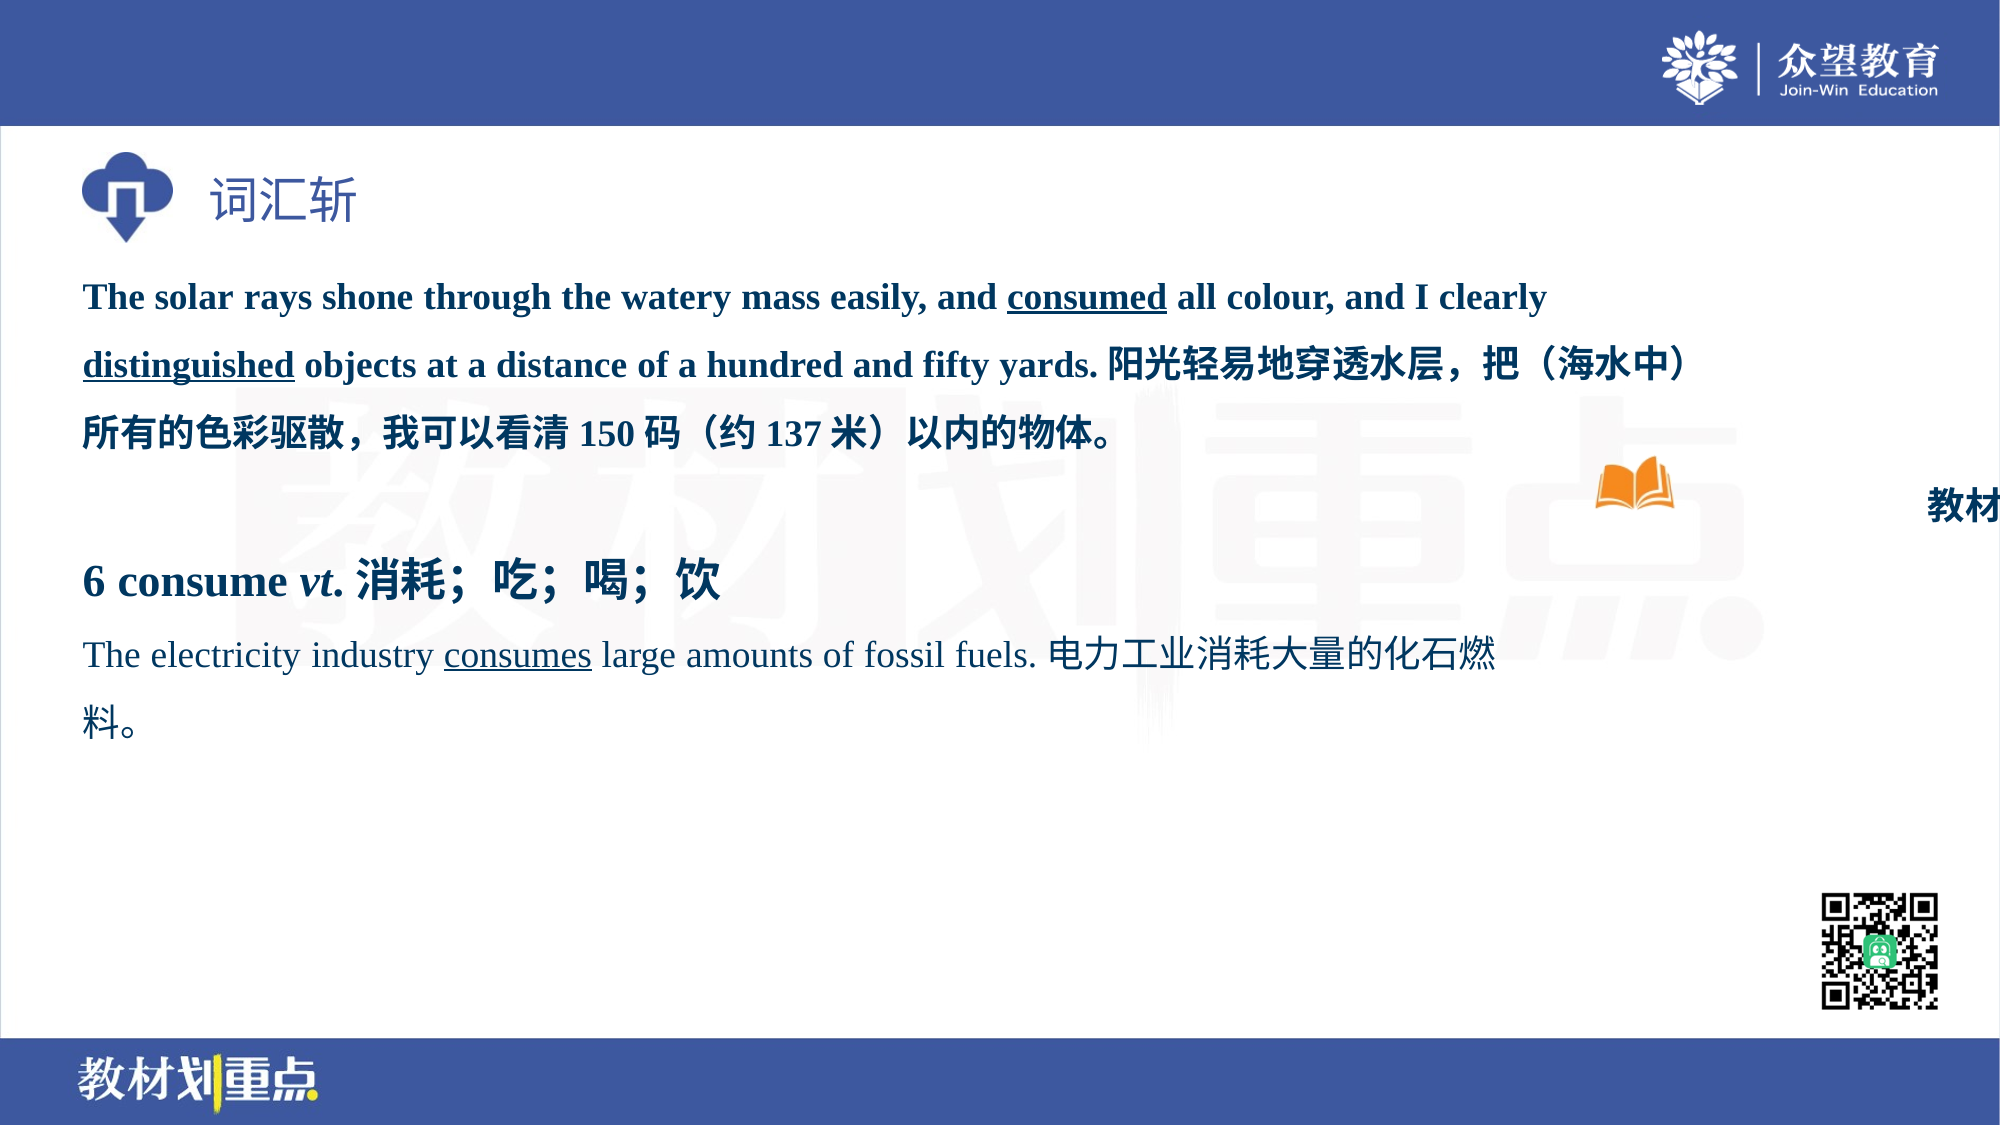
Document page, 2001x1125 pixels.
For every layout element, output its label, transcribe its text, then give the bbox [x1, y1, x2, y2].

text_box 6 consume vt.消耗；吃；喝；饮 [82, 524, 1817, 633]
text_box The solar rays shone through the watery mass easily, and consumed all colour, and I clearly distinguished objects at a distance of a hundred and fifty yards.阳光轻易地穿透水层，把（海水中） 所有的色彩驱散，我可以看清150码（约137米）以内的物体。 教材P75 [82, 248, 1817, 519]
picture [0, 0, 2000, 1125]
